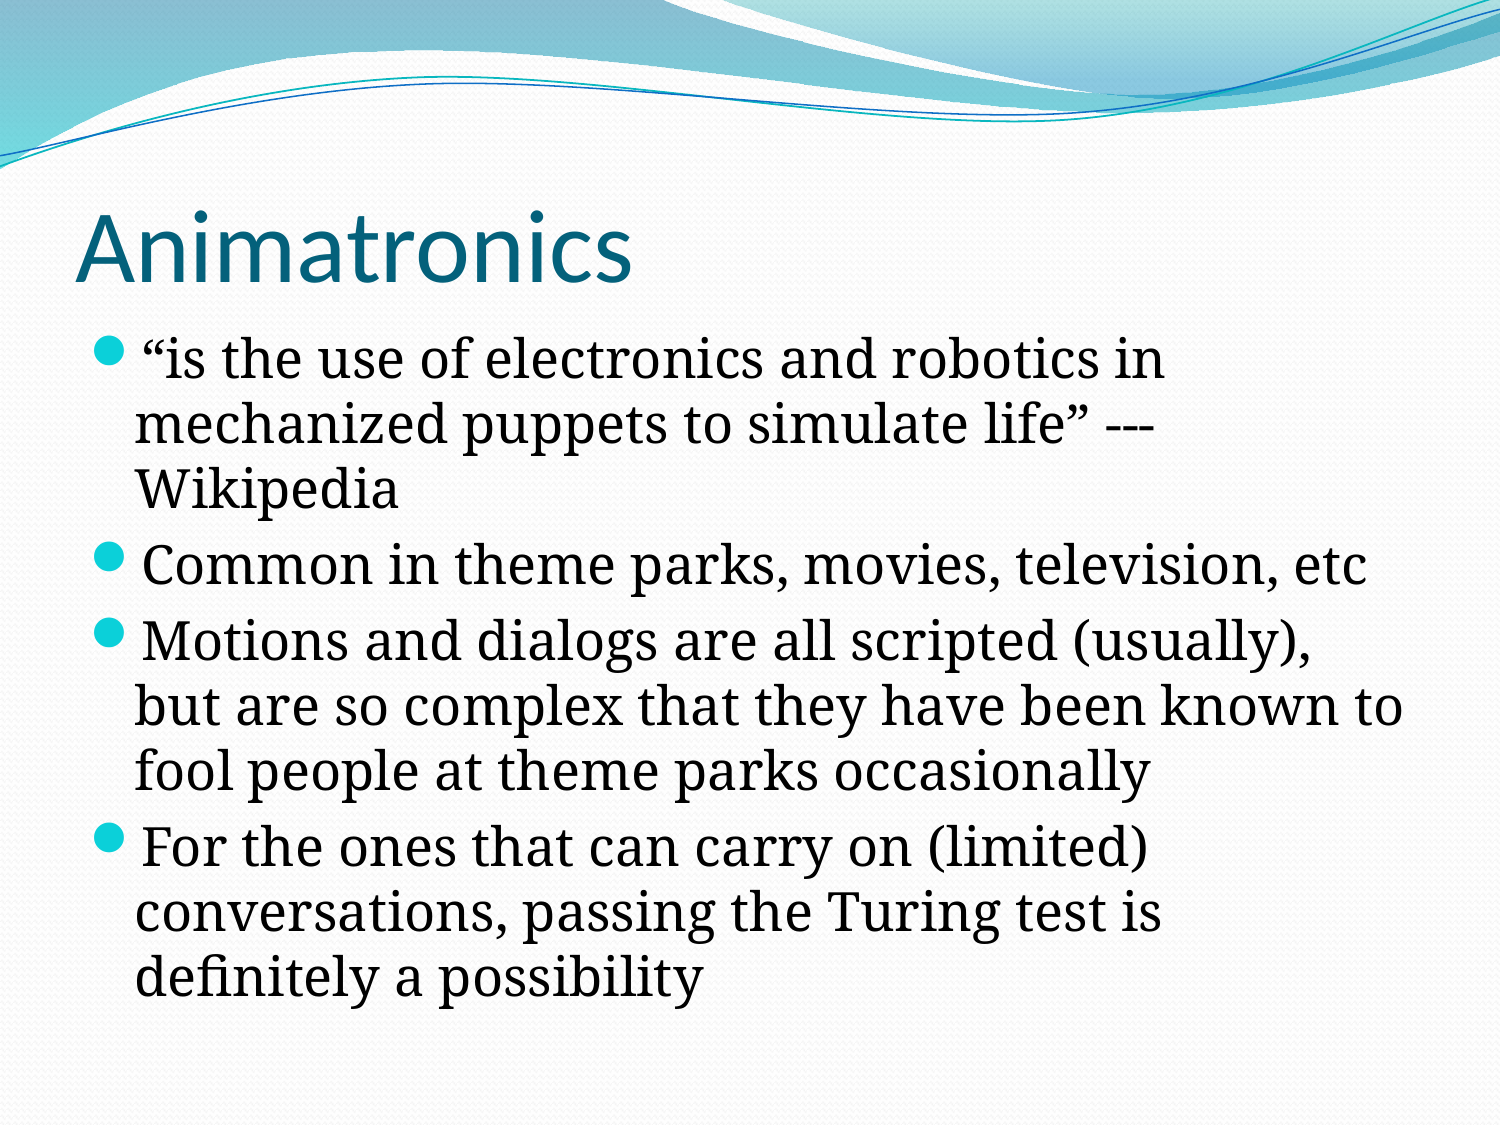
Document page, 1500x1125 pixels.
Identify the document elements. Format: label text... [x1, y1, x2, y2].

list “is the use of electronics and robotics in mechanized puppets to simulate life” ---Wikipedia Common in theme parks, movies, television, etc Motions and dialogs are all scripted (usually), but are so complex that they have been known to fool people at theme parks occasionally For the ones that can carry on (limited) conversations, passing the Turing test is definitely a possibility [75, 317, 1425, 1038]
title Animatronics [75, 115, 1425, 303]
